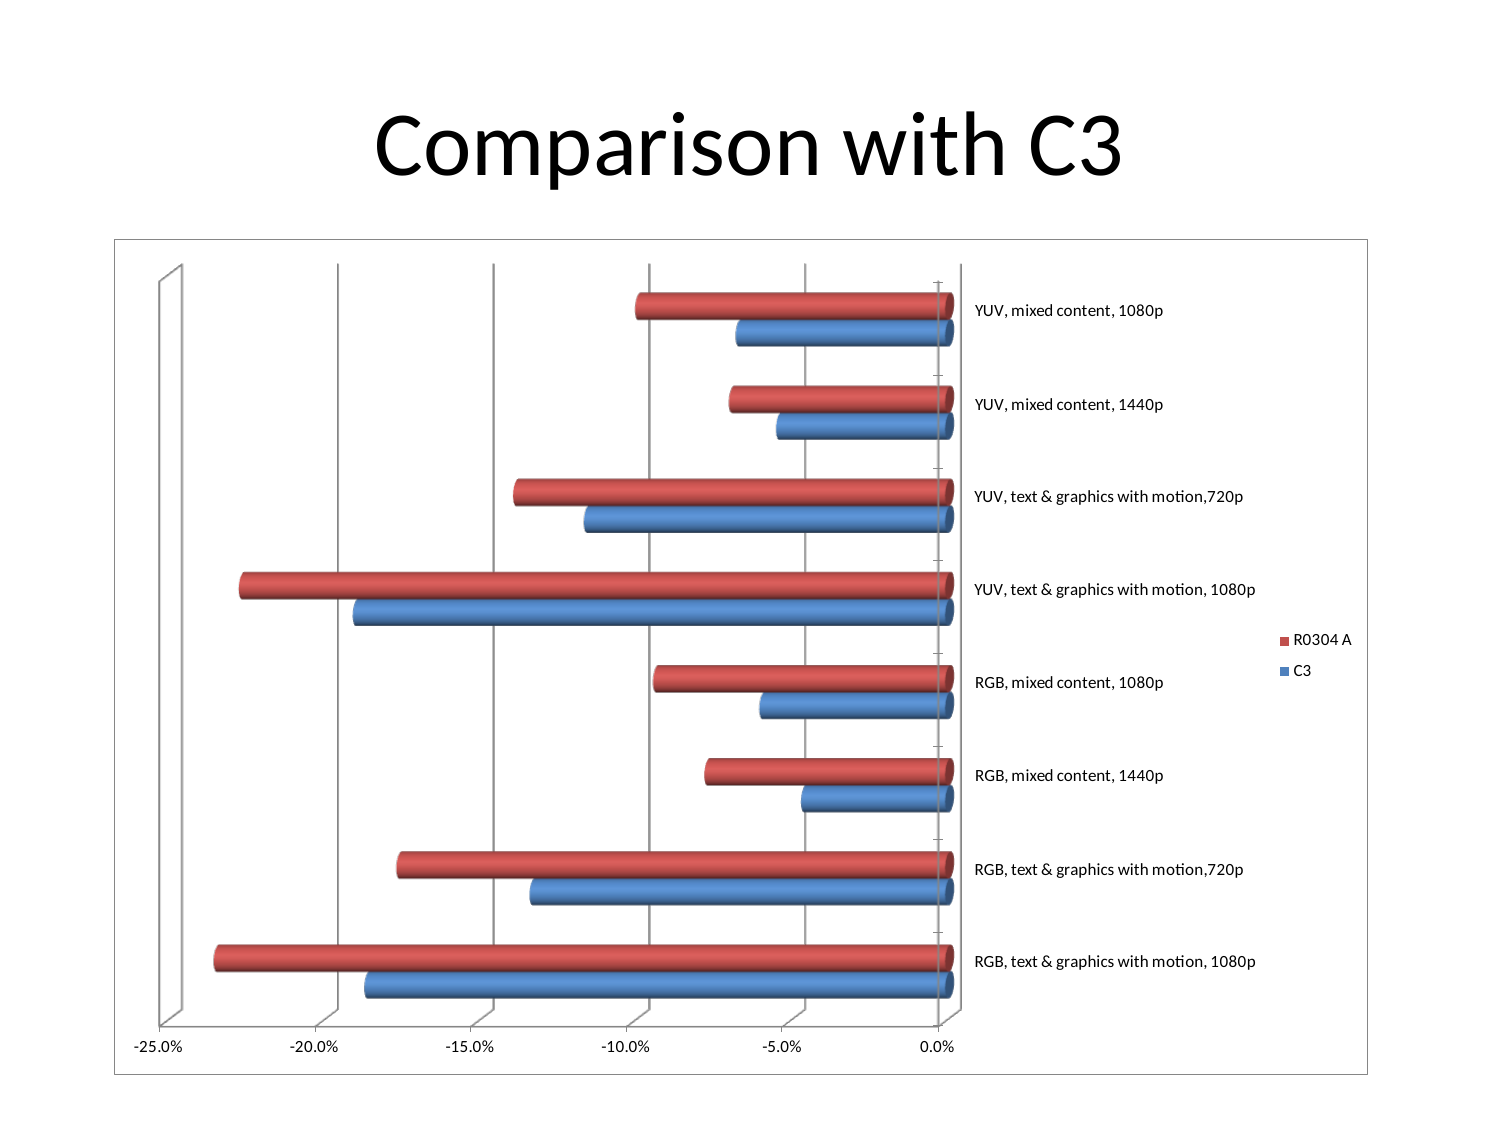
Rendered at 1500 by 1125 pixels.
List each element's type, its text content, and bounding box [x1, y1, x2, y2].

title Comparison with C3 [75, 45, 1425, 233]
picture [112, 237, 1369, 1076]
